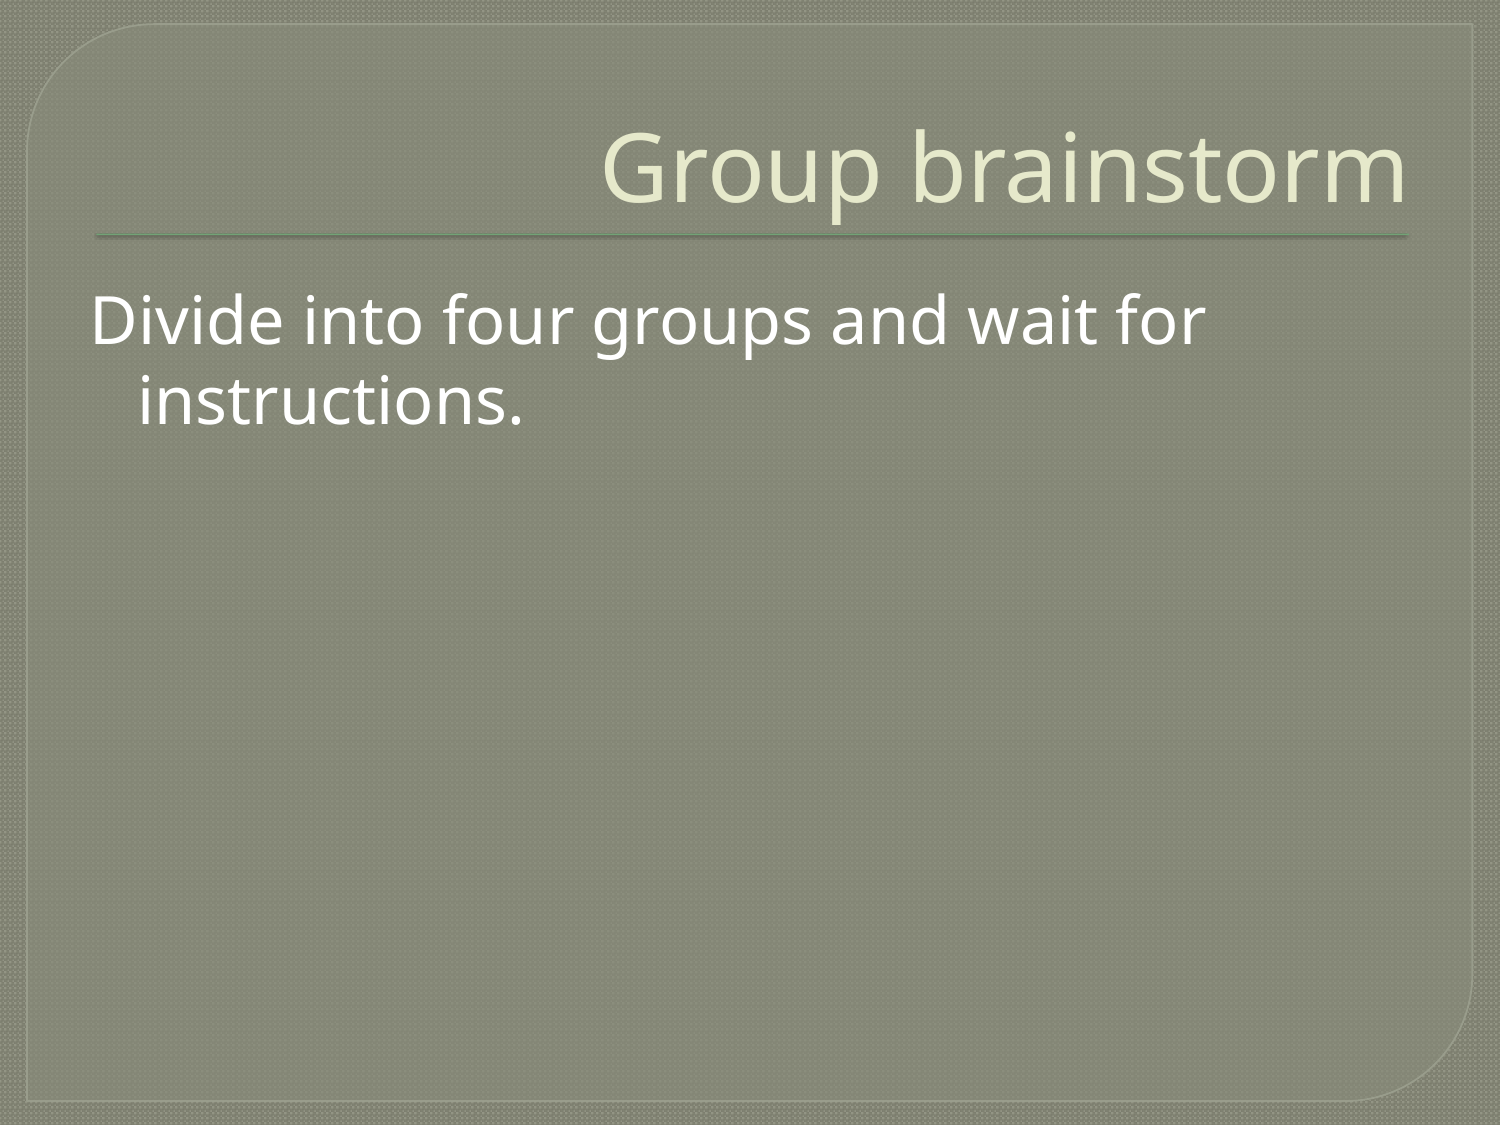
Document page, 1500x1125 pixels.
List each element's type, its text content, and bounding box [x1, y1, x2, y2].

title Group brainstorm [75, 41, 1425, 230]
list Divide into four groups and wait for instructions. [75, 270, 1425, 1013]
